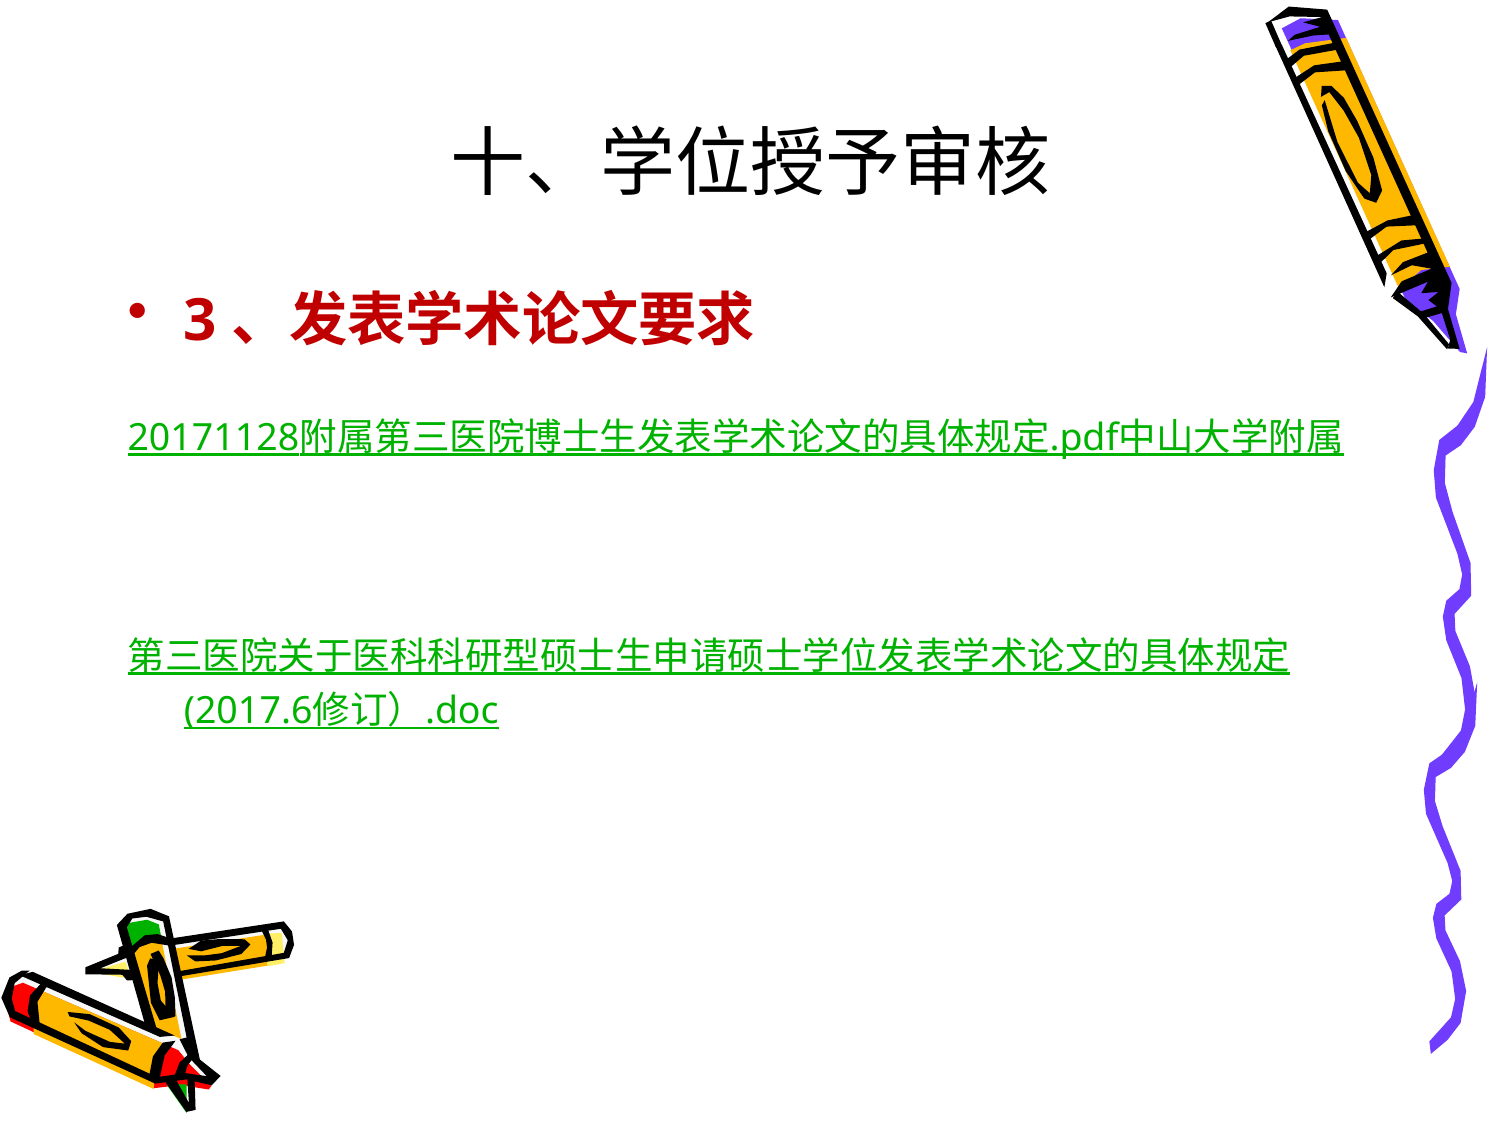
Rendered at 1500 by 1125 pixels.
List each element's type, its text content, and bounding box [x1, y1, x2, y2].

title 十、学位授予审核 [74, 70, 1426, 213]
list 3、发表学术论文要求 20171128附属第三医院博士生发表学术论文的具体规定.pdf中山大学附属 第三医院关于医科科研型硕士生申请硕士学位发表学术论文的具体规定(2017.6修订）.doc [112, 274, 1376, 876]
